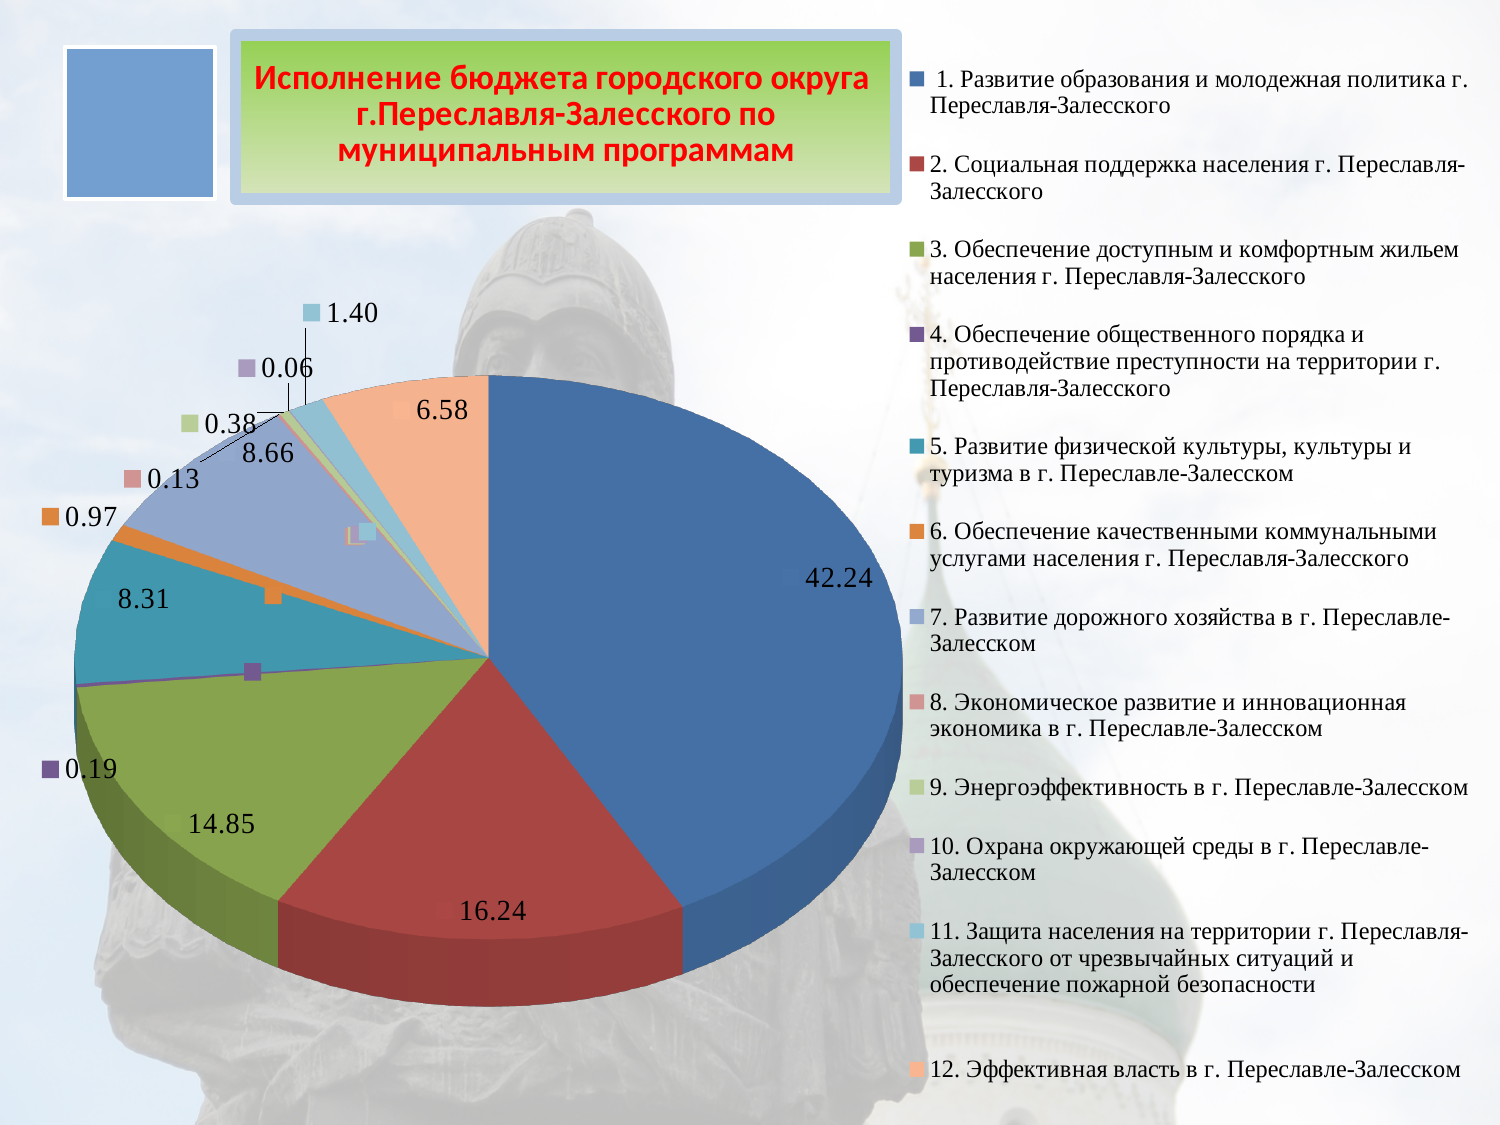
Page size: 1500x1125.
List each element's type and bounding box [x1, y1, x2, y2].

chart [0, 0, 1500, 1125]
